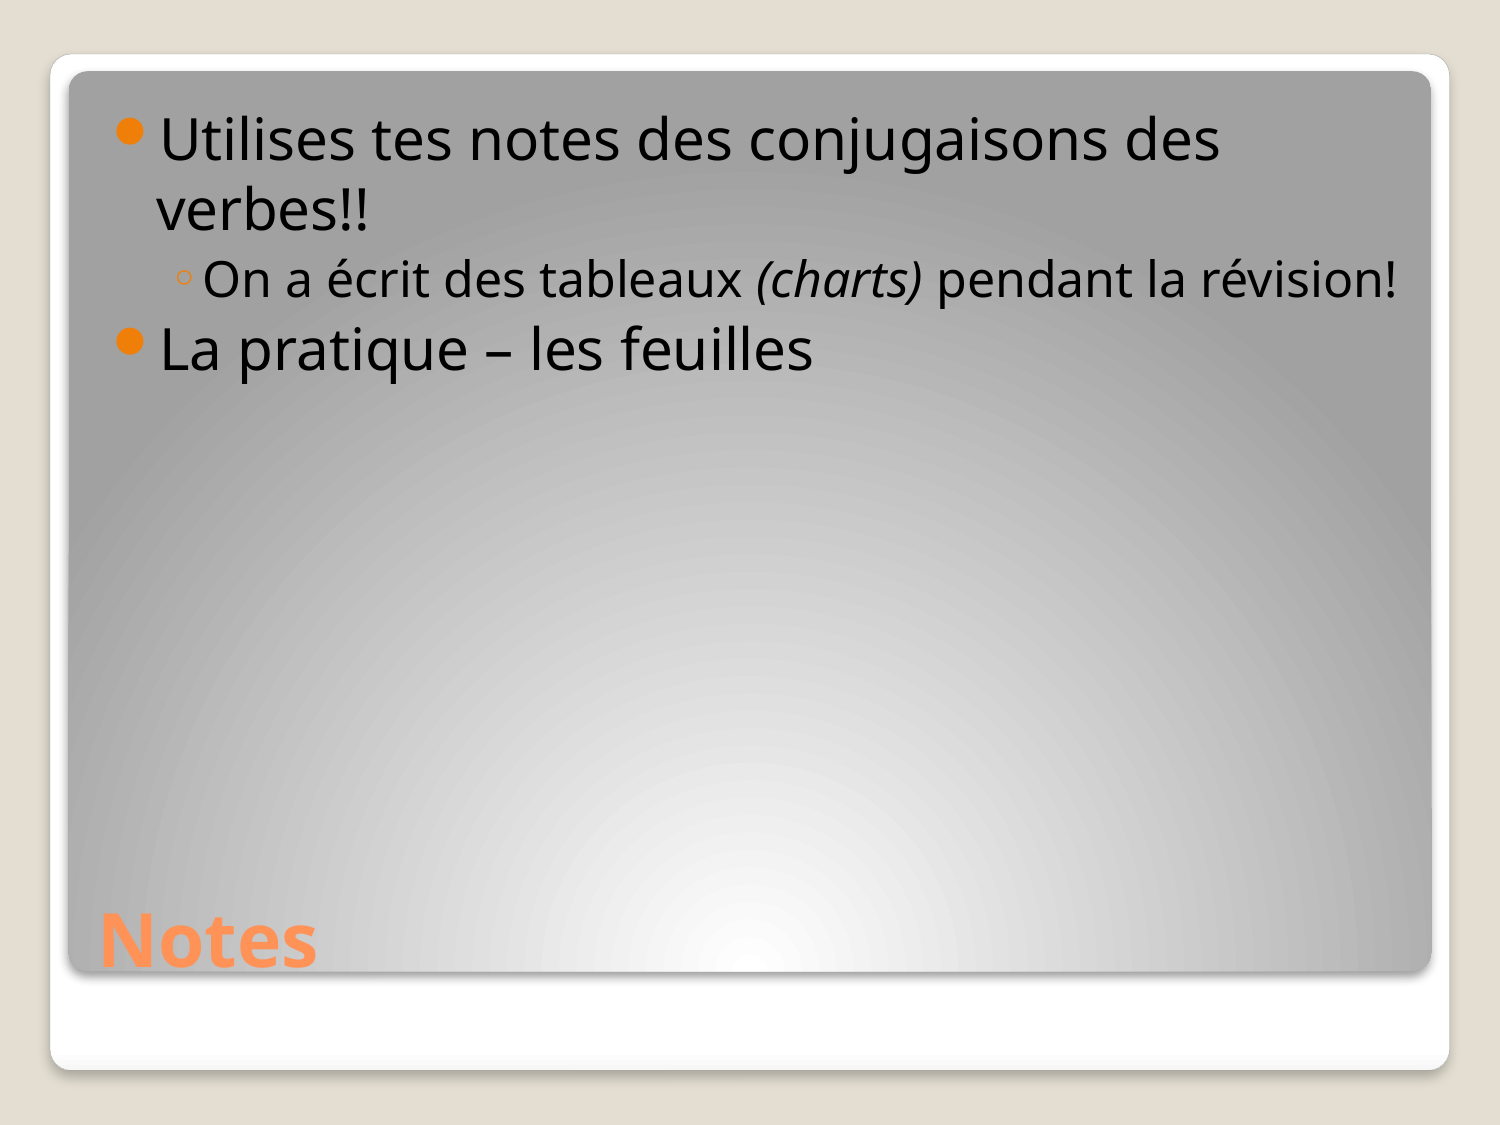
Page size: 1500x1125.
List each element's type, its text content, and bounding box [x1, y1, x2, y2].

title Notes [82, 817, 1425, 990]
list Utilises tes notes des conjugaisons des verbes!! On a écrit des tableaux (charts) pendant la révision! La pratique – les feuilles [82, 86, 1425, 774]
